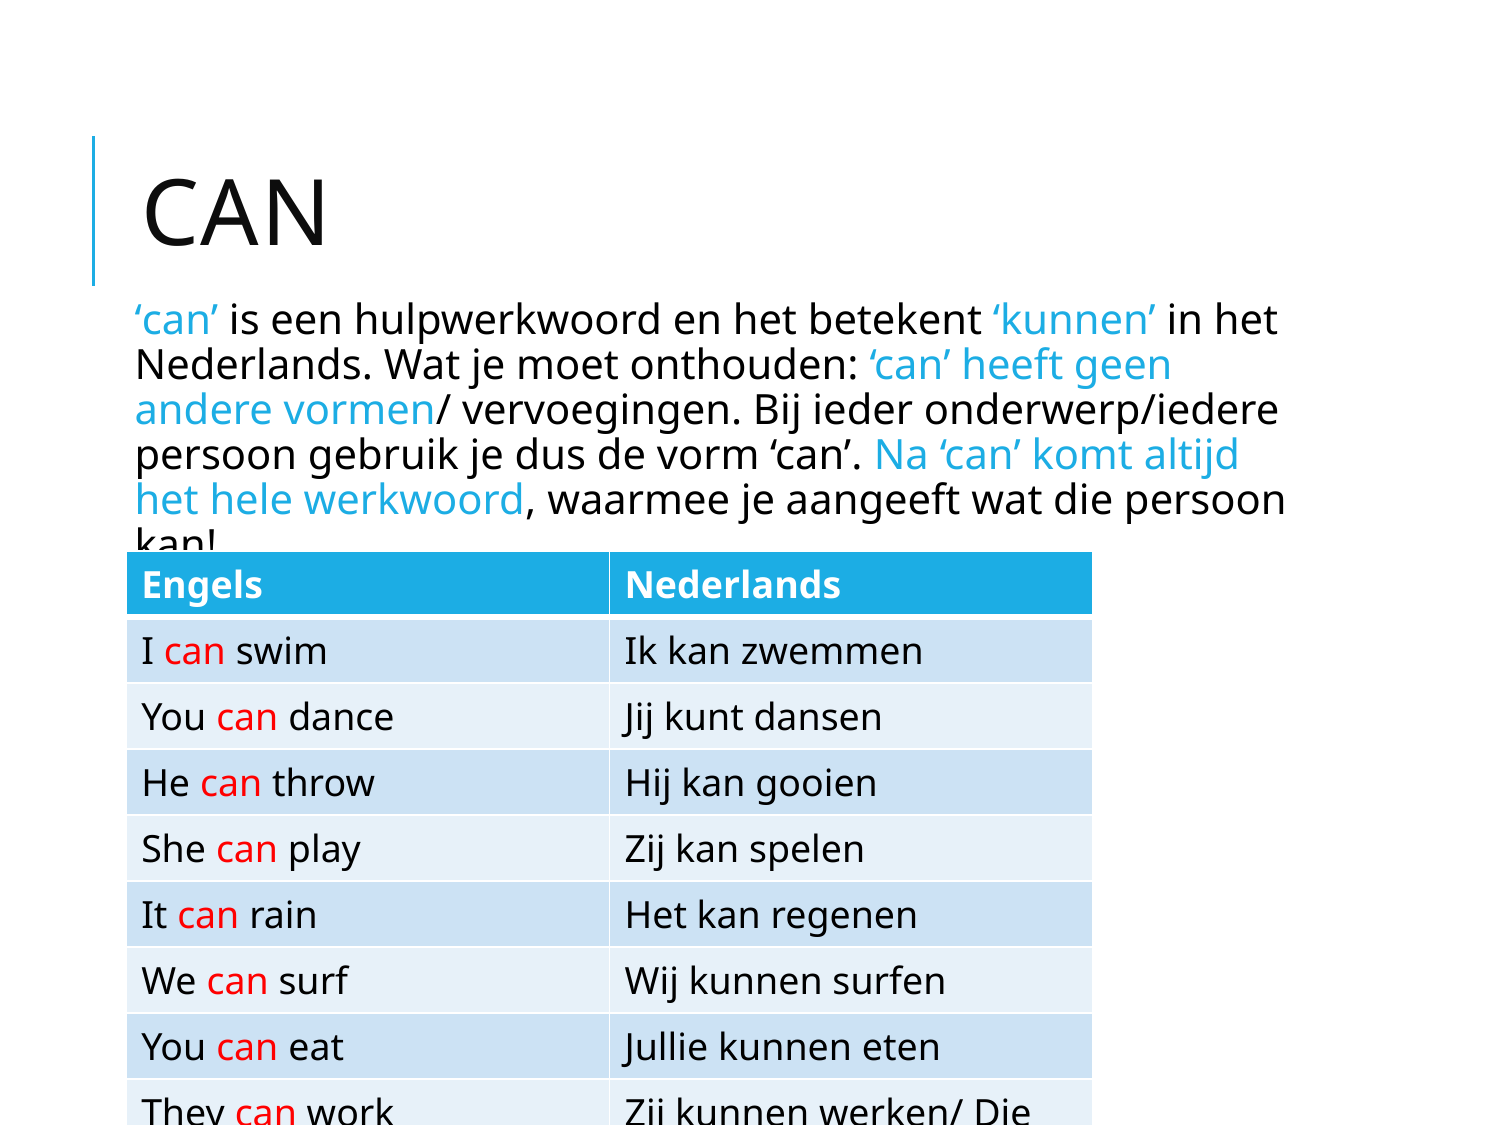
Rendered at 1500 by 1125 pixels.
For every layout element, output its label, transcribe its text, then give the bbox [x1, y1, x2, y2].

table_cell Jullie kunnen eten [610, 1014, 1092, 1078]
table_header Nederlands [610, 552, 1092, 614]
table_cell Jij kunt dansen [610, 684, 1092, 748]
table_cell It can rain [127, 882, 609, 946]
table_header Engels [127, 552, 609, 614]
list ‘can’ is een hulpwerkwoord en het betekent ‘kunnen’ in het Nederlands. Wat je moet onthouden: ‘can’ heeft geen andere vormen/ vervoegingen. Bij ieder onderwerp/iedere persoon gebruik je dus de vorm ‘can’. Na ‘can’ komt altijd het hele werkwoord, waarmee je aangeeft wat die persoon kan! [112, 290, 1322, 536]
title CAn [126, 96, 1322, 290]
table_cell Wij kunnen surfen [610, 948, 1092, 1012]
table_cell Zij kan spelen [610, 816, 1092, 880]
table_cell I can swim [127, 620, 609, 682]
table_cell You can dance [127, 684, 609, 748]
table_cell Ik kan zwemmen [610, 620, 1092, 682]
table_cell Het kan regenen [610, 882, 1092, 946]
table_cell They can work [127, 1080, 609, 1125]
table_cell He can throw [127, 750, 609, 814]
table_cell We can surf [127, 948, 609, 1012]
table_cell Zij kunnen werken/ Die kan werken [610, 1080, 1092, 1125]
table_cell Hij kan gooien [610, 750, 1092, 814]
table_cell She can play [127, 816, 609, 880]
table_cell You can eat [127, 1014, 609, 1078]
